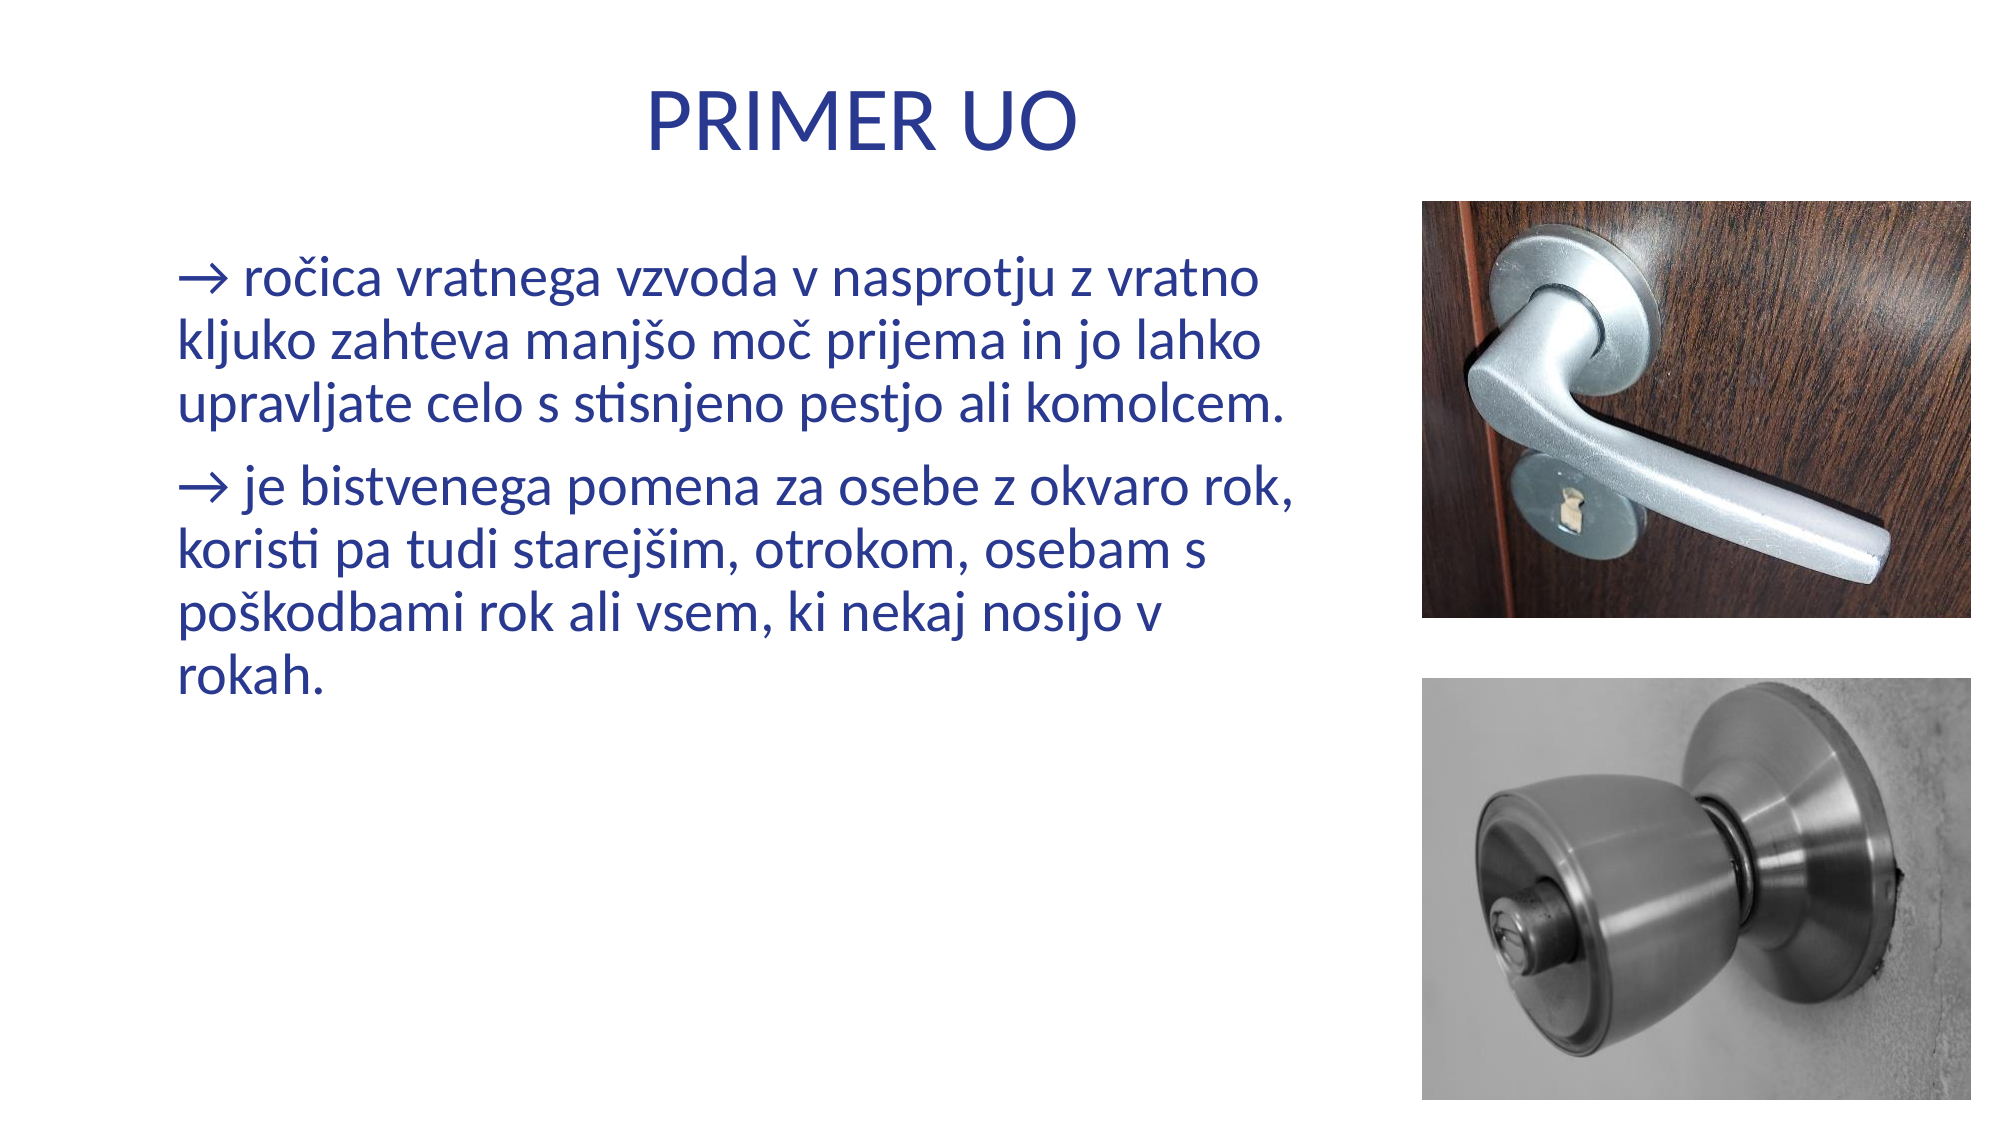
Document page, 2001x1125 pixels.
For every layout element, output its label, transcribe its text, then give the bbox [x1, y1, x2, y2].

picture [1421, 201, 1971, 618]
text_box → ročica vratnega vzvoda v nasprotju z vratno kljuko zahteva manjšo moč prijema in jo lahko upravljate celo s stisnjeno pestjo ali komolcem. → je bistvenega pomena za osebe z okvaro rok, koristi pa tudi starejšim, otrokom, osebam s poškodbami rok ali vsem, ki nekaj nosijo v rokah. [162, 238, 1337, 953]
picture [1421, 677, 1971, 1100]
title PRIMER UO [0, 63, 1725, 281]
